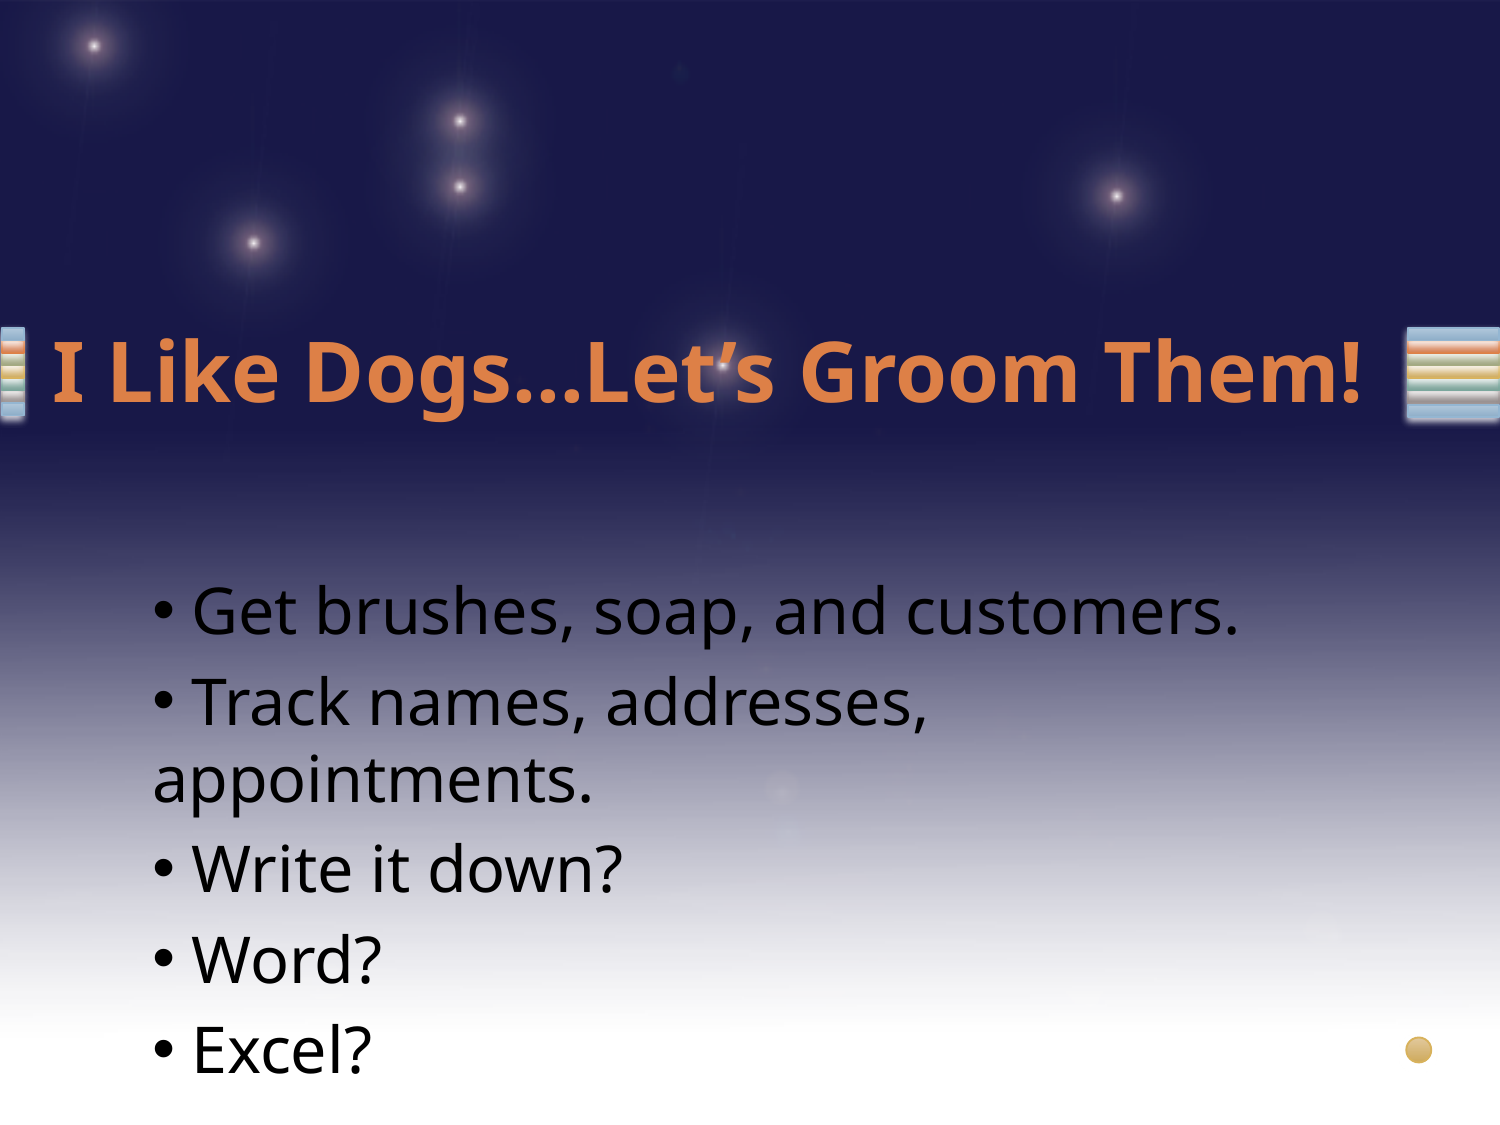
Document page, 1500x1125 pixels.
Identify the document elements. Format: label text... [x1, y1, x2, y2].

text_box Get brushes, soap, and customers. Track names, addresses, appointments. Write it down? Word? Excel? [137, 562, 1375, 1050]
picture [0, 0, 1500, 1125]
title I Like Dogs…Let’s Groom Them! [37, 275, 1388, 463]
text_box [125, 487, 1288, 700]
